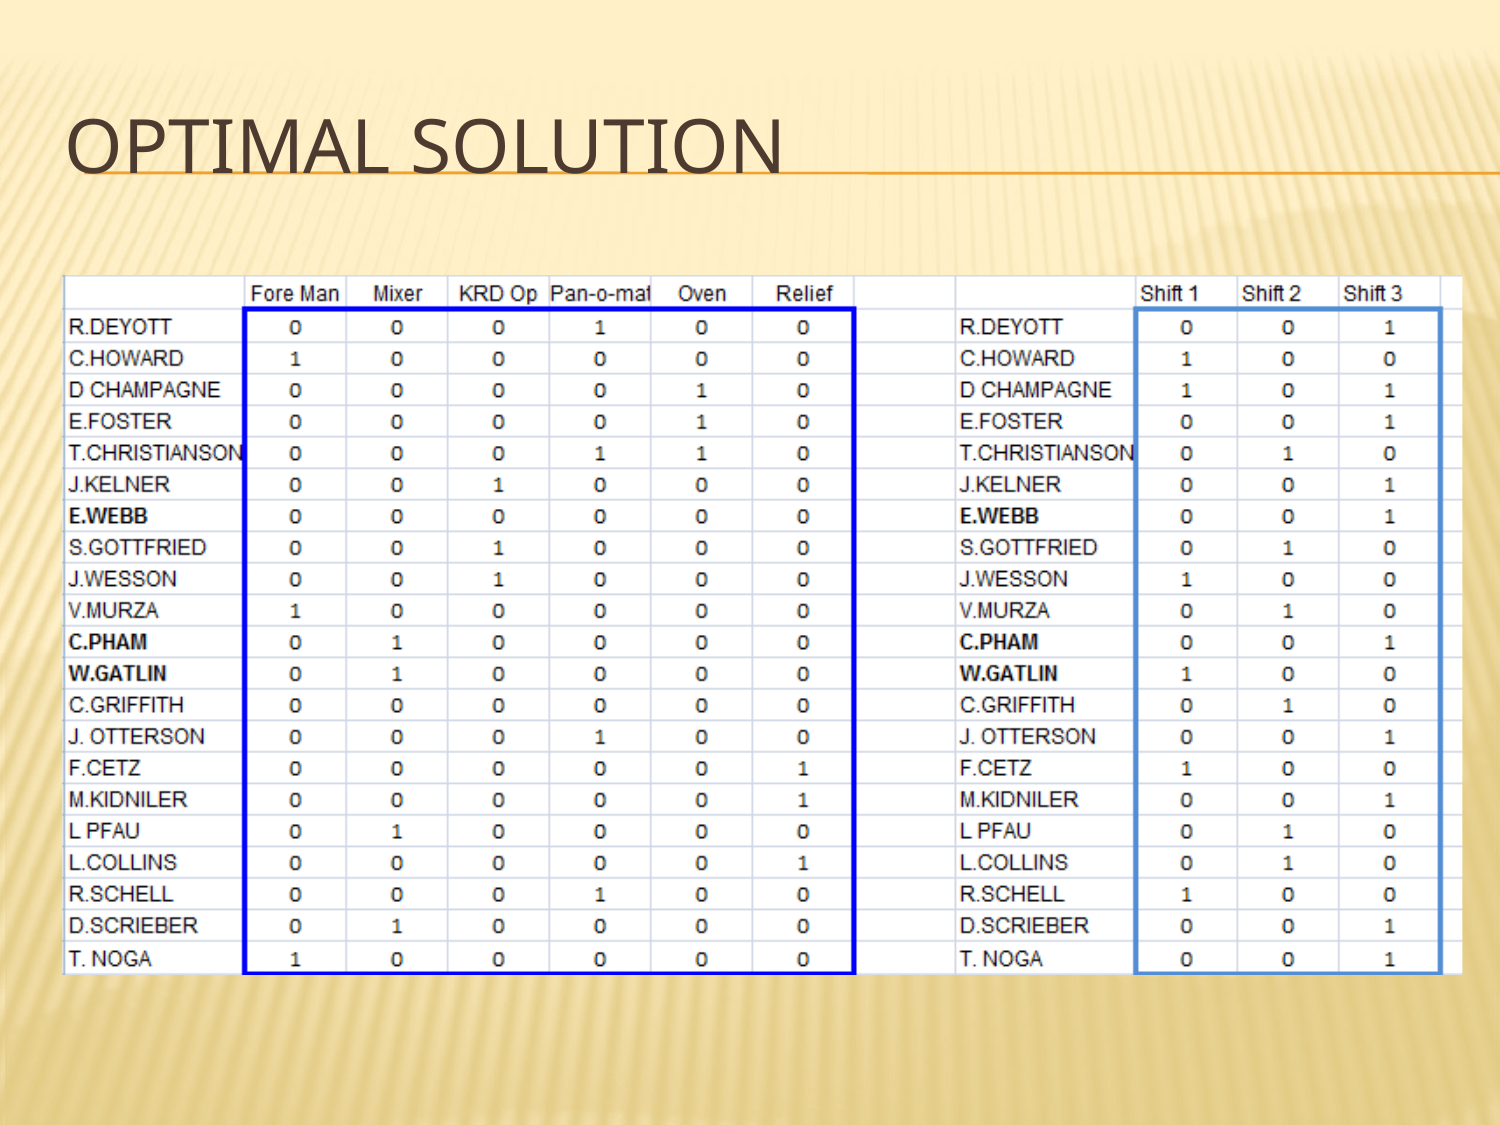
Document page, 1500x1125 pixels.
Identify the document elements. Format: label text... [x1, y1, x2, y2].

picture [62, 274, 1463, 976]
title Optimal solution [50, 75, 1475, 213]
